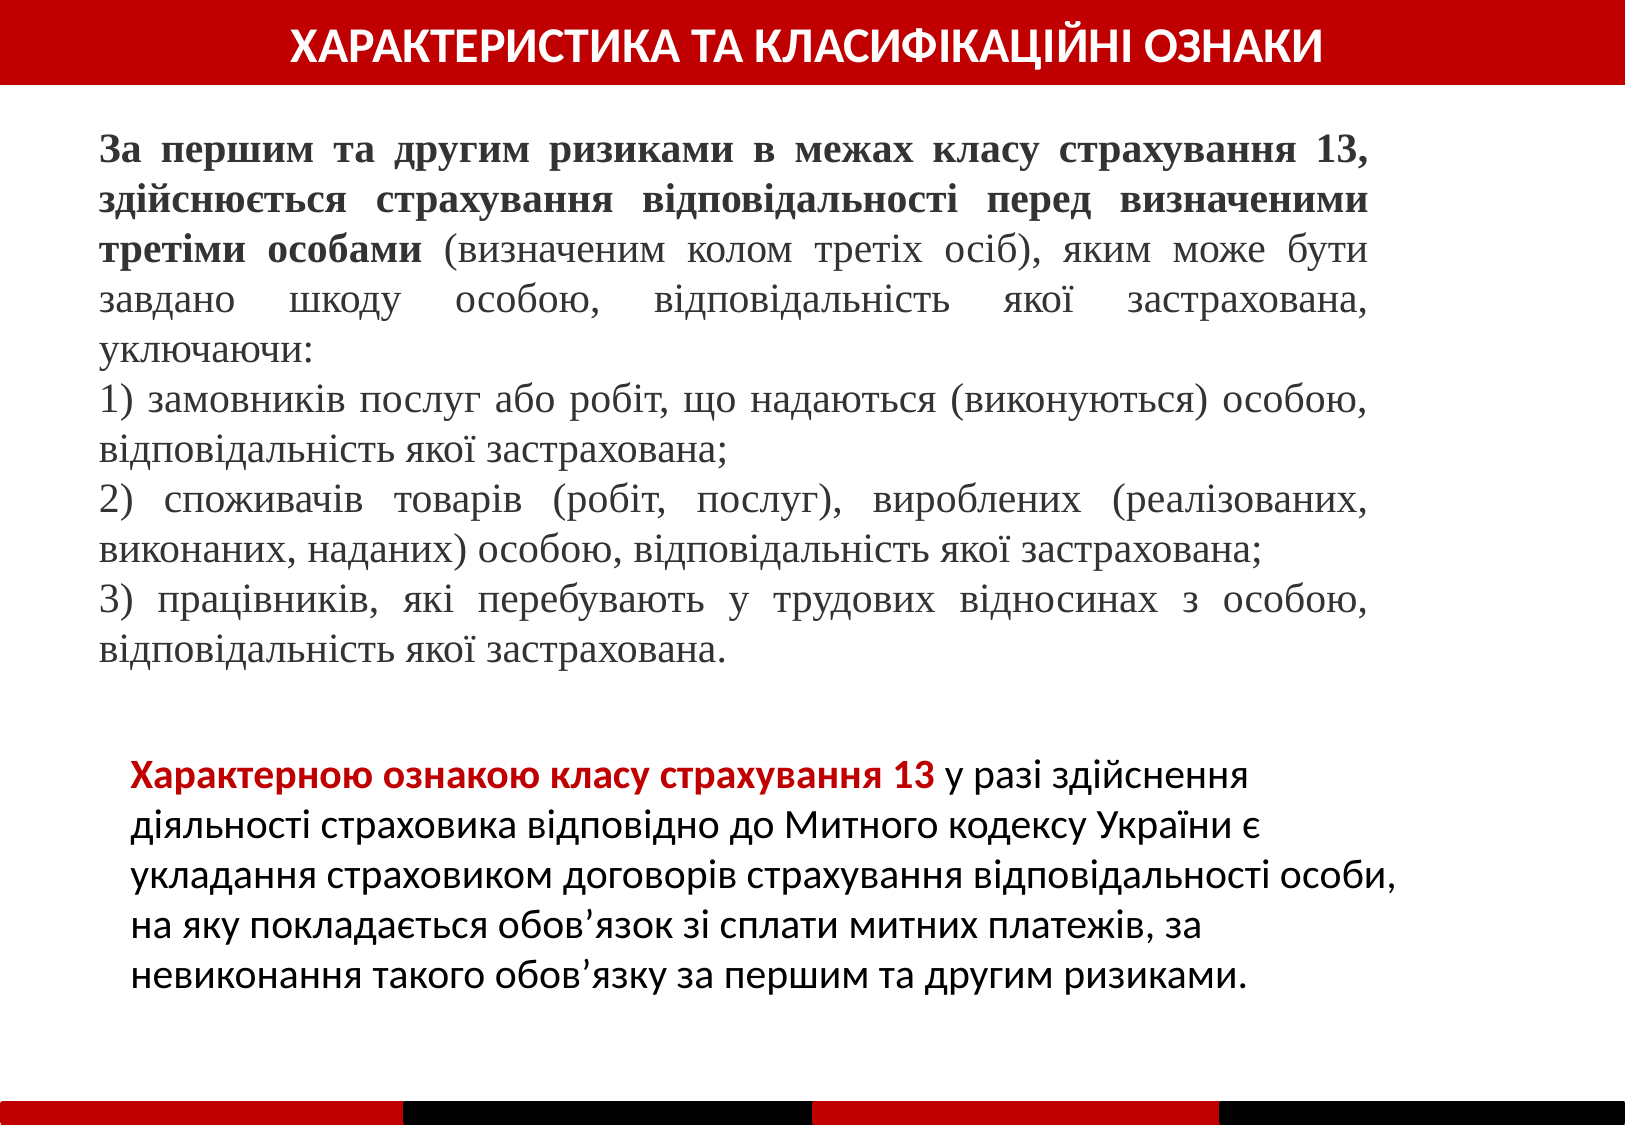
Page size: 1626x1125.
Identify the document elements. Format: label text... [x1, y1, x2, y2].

text_box Характерною ознакою класу страхування 13 у разі здійснення діяльності страховика відповідно до Митного кодексу України є укладання страховиком договорів страхування відповідальності особи, на яку покладається обов’язок зі сплати митних платежів, за невиконання такого обов’язку за першим та другим ризиками. [115, 739, 1436, 1005]
text_box За першим та другим ризиками в межах класу страхування 13, здійснюється страхування відповідальності перед визначеними третіми особами (визначеним колом третіх осіб), яким може бути завдано шкоду особою, відповідальність якої застрахована, уключаючи: 1) замовників послуг або робіт, що надаються (виконуються) особою, відповідальність якої застрахована; 2) споживачів товарів (робіт, послуг), вироблених (реалізованих, виконаних, наданих) особою, відповідальність якої застрахована; 3) працівників, які перебувають у трудових відносинах з особою, відповідальність якої застрахована. [84, 113, 1384, 679]
picture [0, 1101, 1625, 1125]
text_box ХАРАКТЕРИСТИКА ТА КЛАСИФІКАЦІЙНІ ОЗНАКИ [0, 0, 1625, 85]
